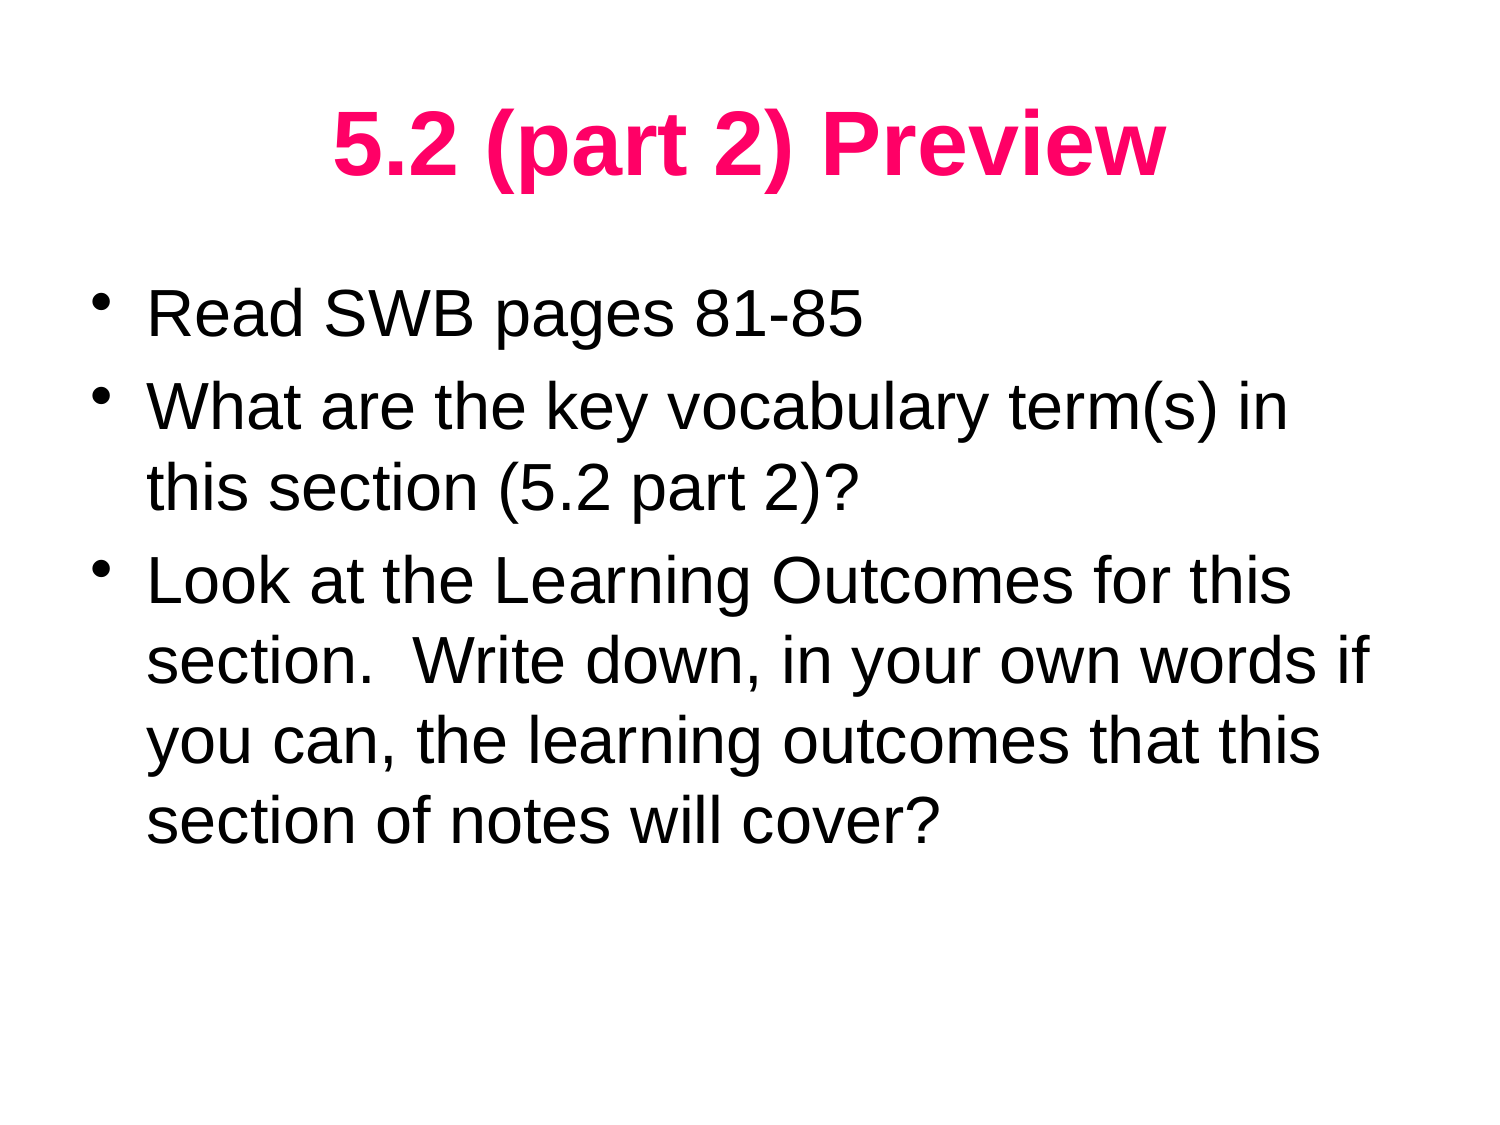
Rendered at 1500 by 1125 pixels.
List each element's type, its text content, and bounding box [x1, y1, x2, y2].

list Read SWB pages 81-85 What are the key vocabulary term(s) in this section (5.2 part 2)? Look at the Learning Outcomes for this section. Write down, in your own words if you can, the learning outcomes that this section of notes will cover? [74, 262, 1426, 1006]
title 5.2 (part 2) Preview [74, 44, 1426, 233]
